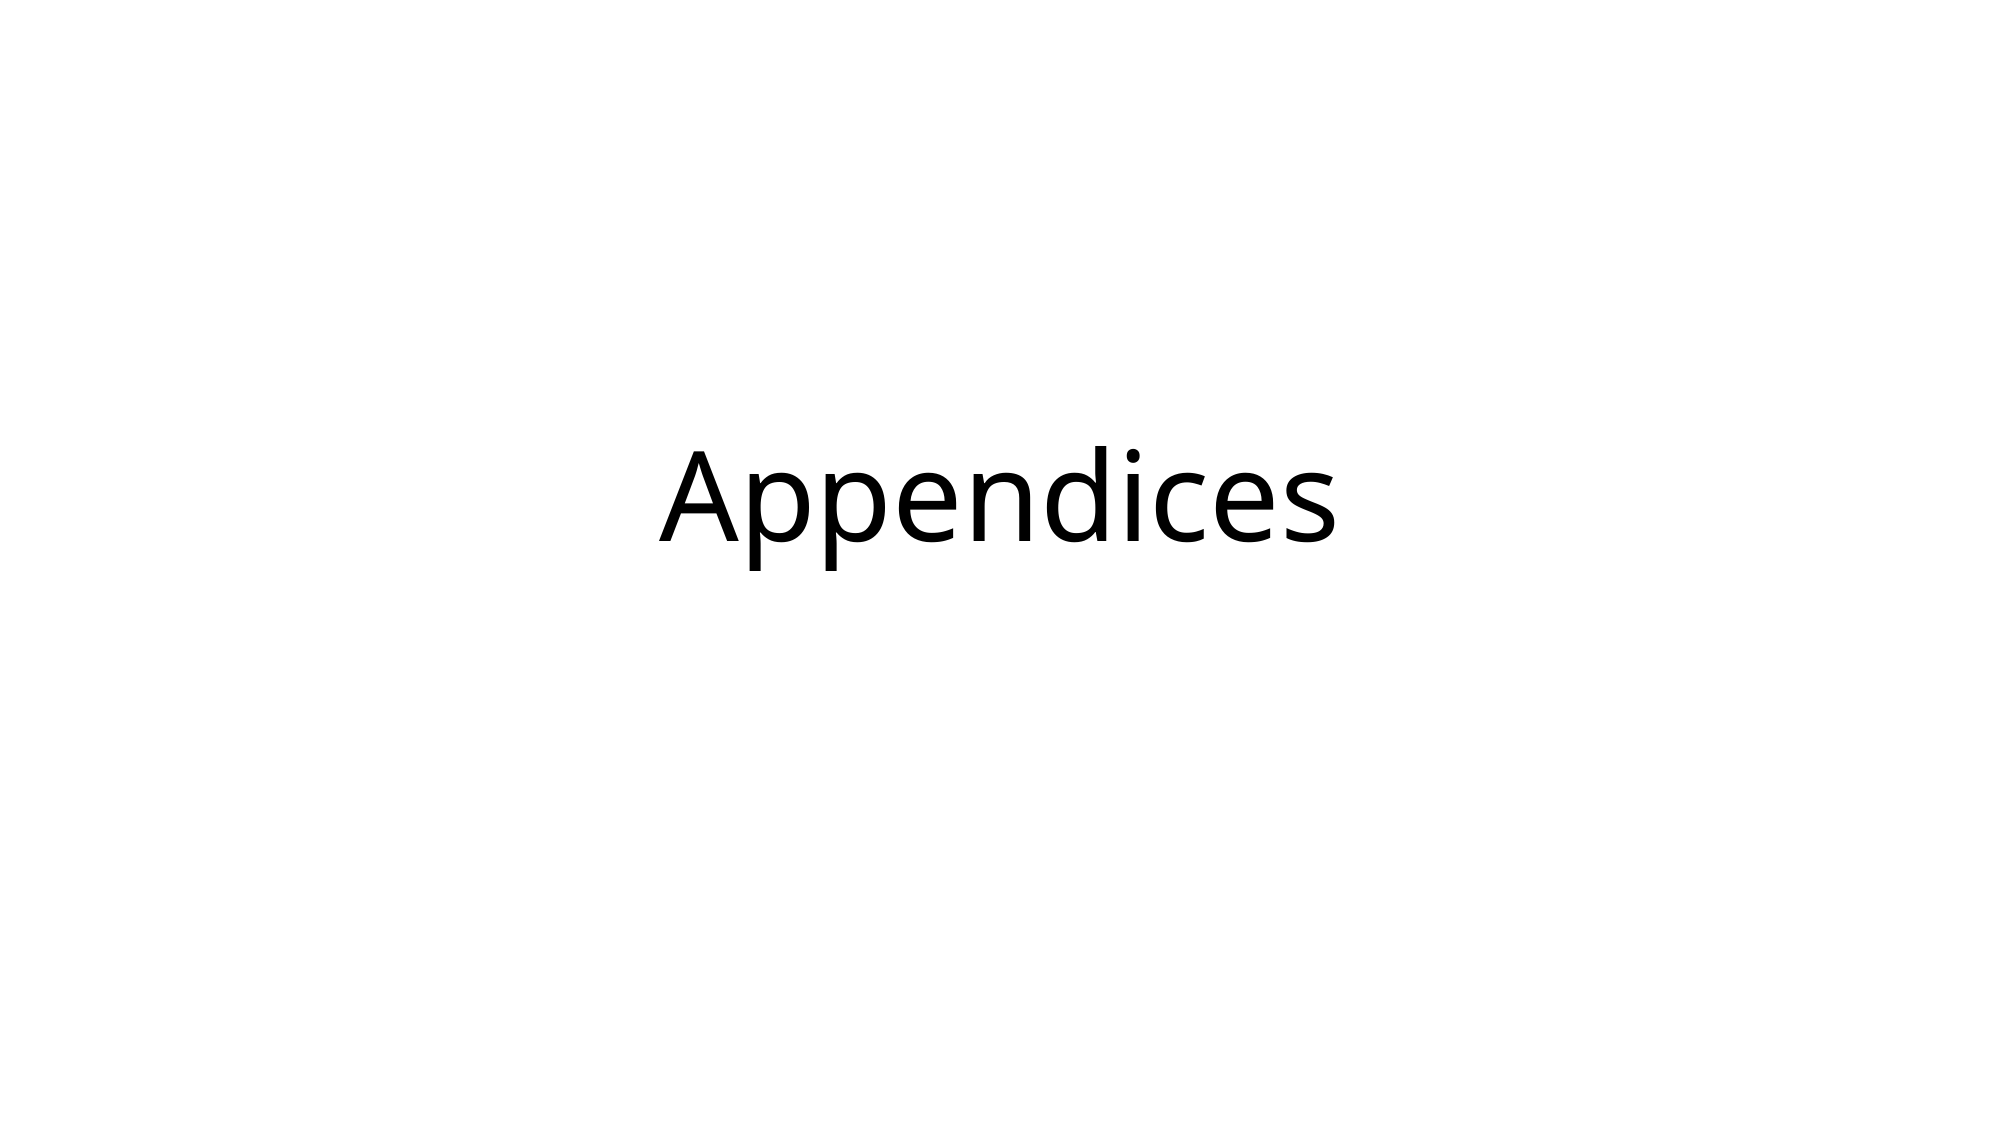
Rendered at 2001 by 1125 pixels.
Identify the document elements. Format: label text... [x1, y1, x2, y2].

title Appendices [249, 184, 1750, 576]
